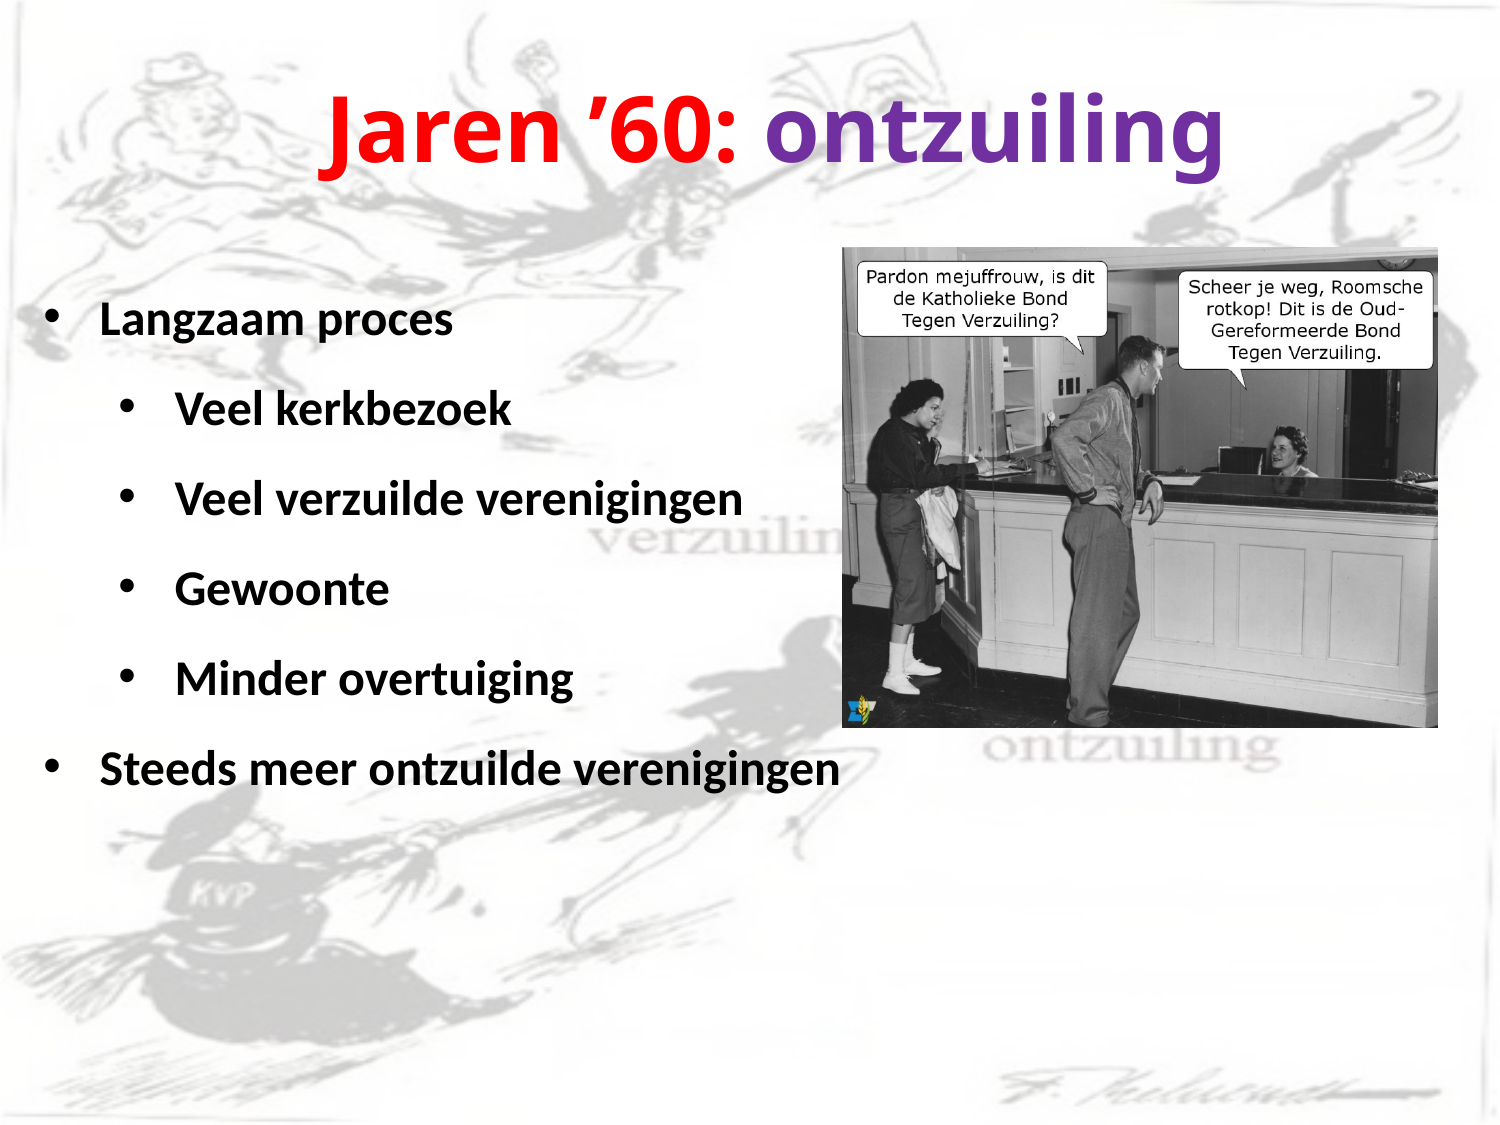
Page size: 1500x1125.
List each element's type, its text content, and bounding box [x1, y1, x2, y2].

picture [841, 247, 1438, 729]
text_box Langzaam proces Veel kerkbezoek Veel verzuilde verenigingen Gewoonte Minder overtuiging Steeds meer ontzuilde verenigingen [28, 247, 1140, 803]
title Jaren ’60: ontzuiling [71, 30, 1483, 221]
